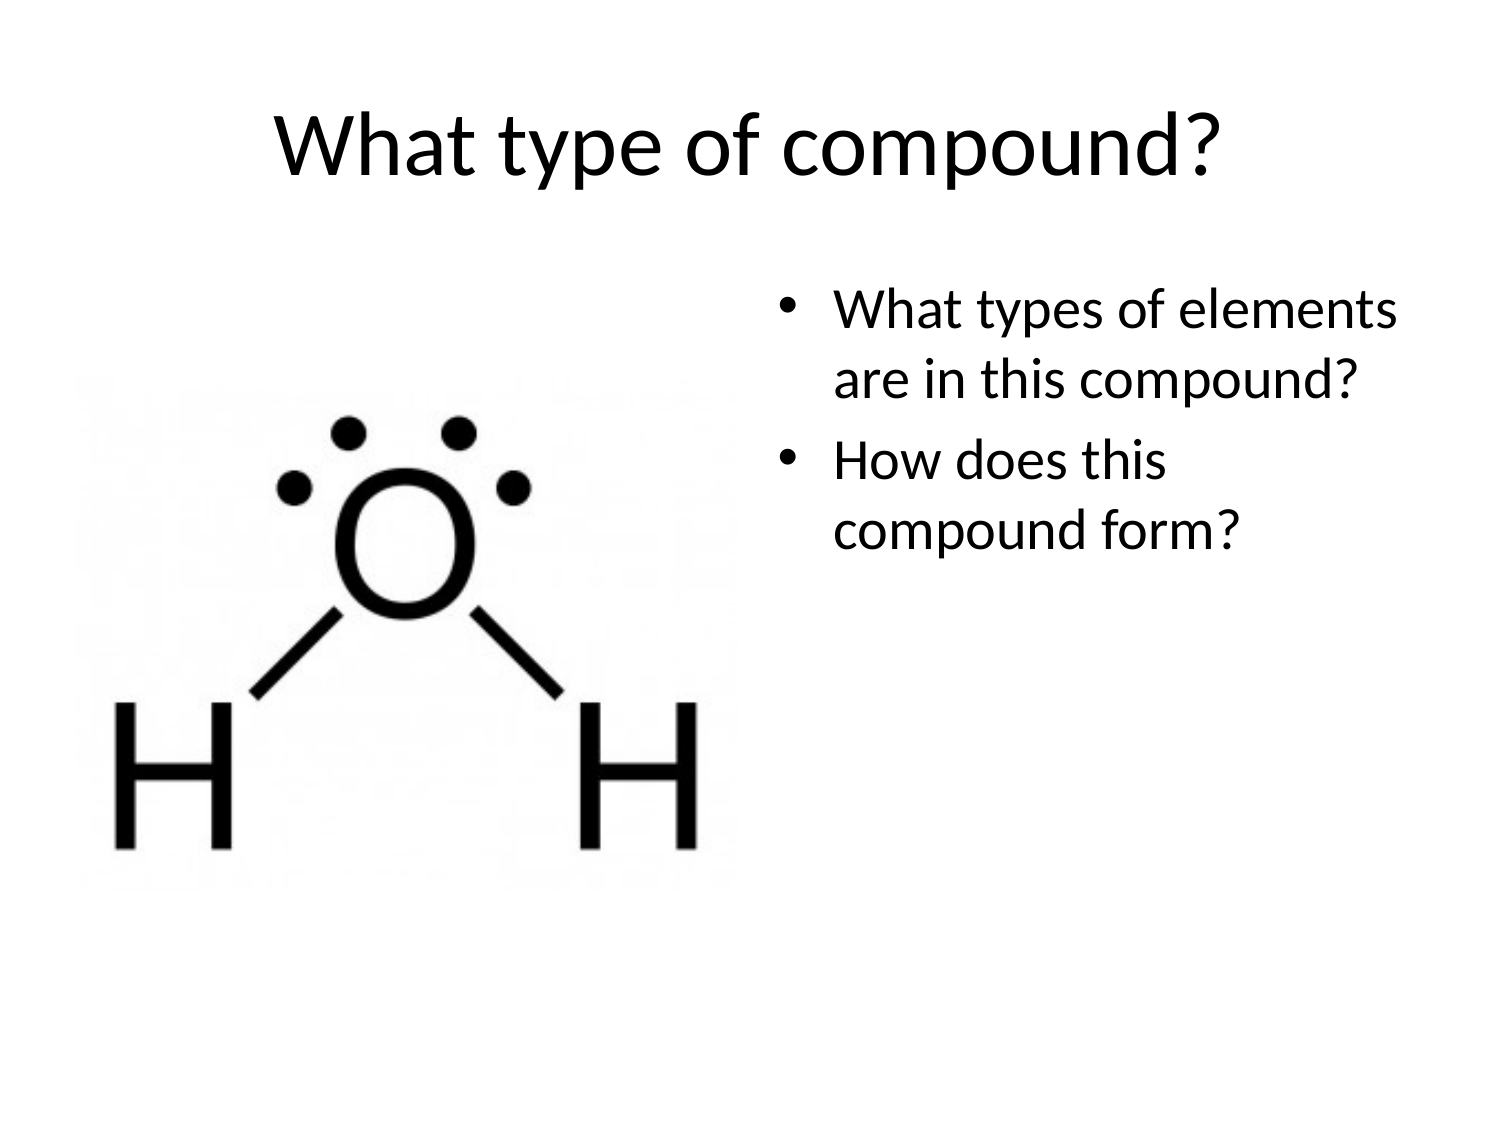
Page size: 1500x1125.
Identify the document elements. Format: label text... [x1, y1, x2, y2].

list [74, 262, 738, 1006]
title What type of compound? [75, 45, 1425, 233]
list What types of elements are in this compound? How does this compound form? [762, 262, 1425, 1005]
